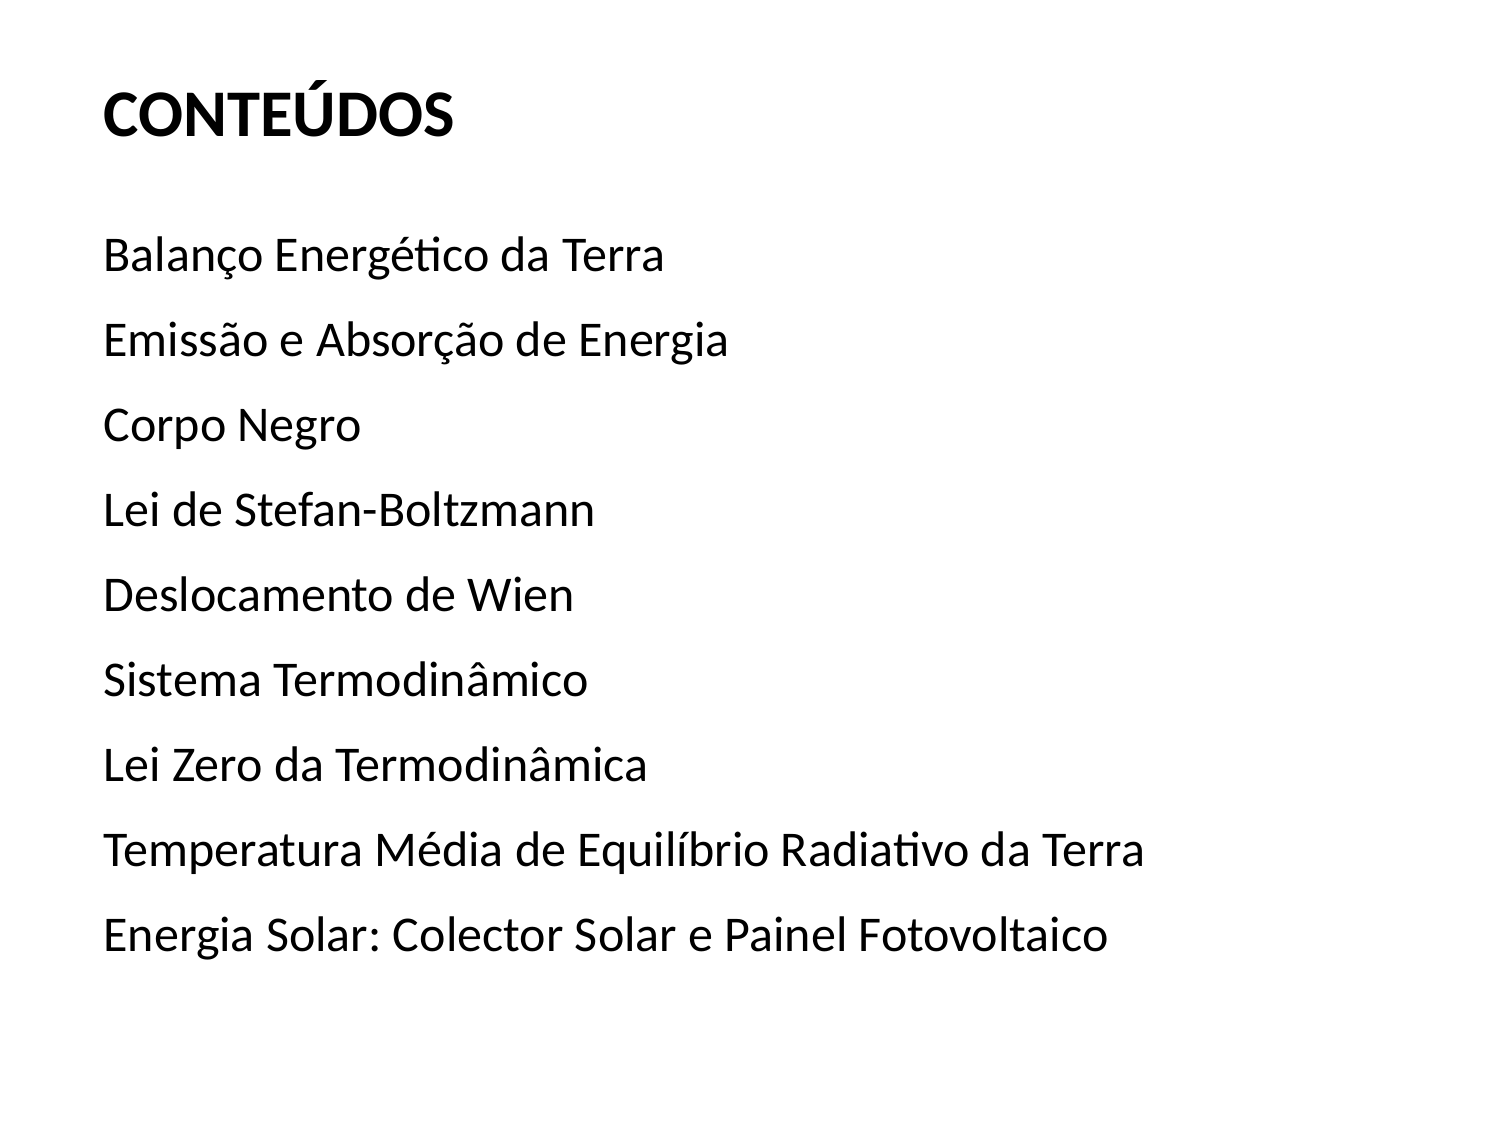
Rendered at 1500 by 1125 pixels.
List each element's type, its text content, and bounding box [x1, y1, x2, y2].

title CONTEÚDOS [88, 55, 1439, 266]
text_box Balanço Energético da Terra Emissão e Absorção de Energia Corpo Negro Lei de Stefan-Boltzmann Deslocamento de Wien Sistema Termodinâmico Lei Zero da Termodinâmica Temperatura Média de Equilíbrio Radiativo da Terra Energia Solar: Colector Solar e Painel Fotovoltaico [88, 206, 1426, 1093]
